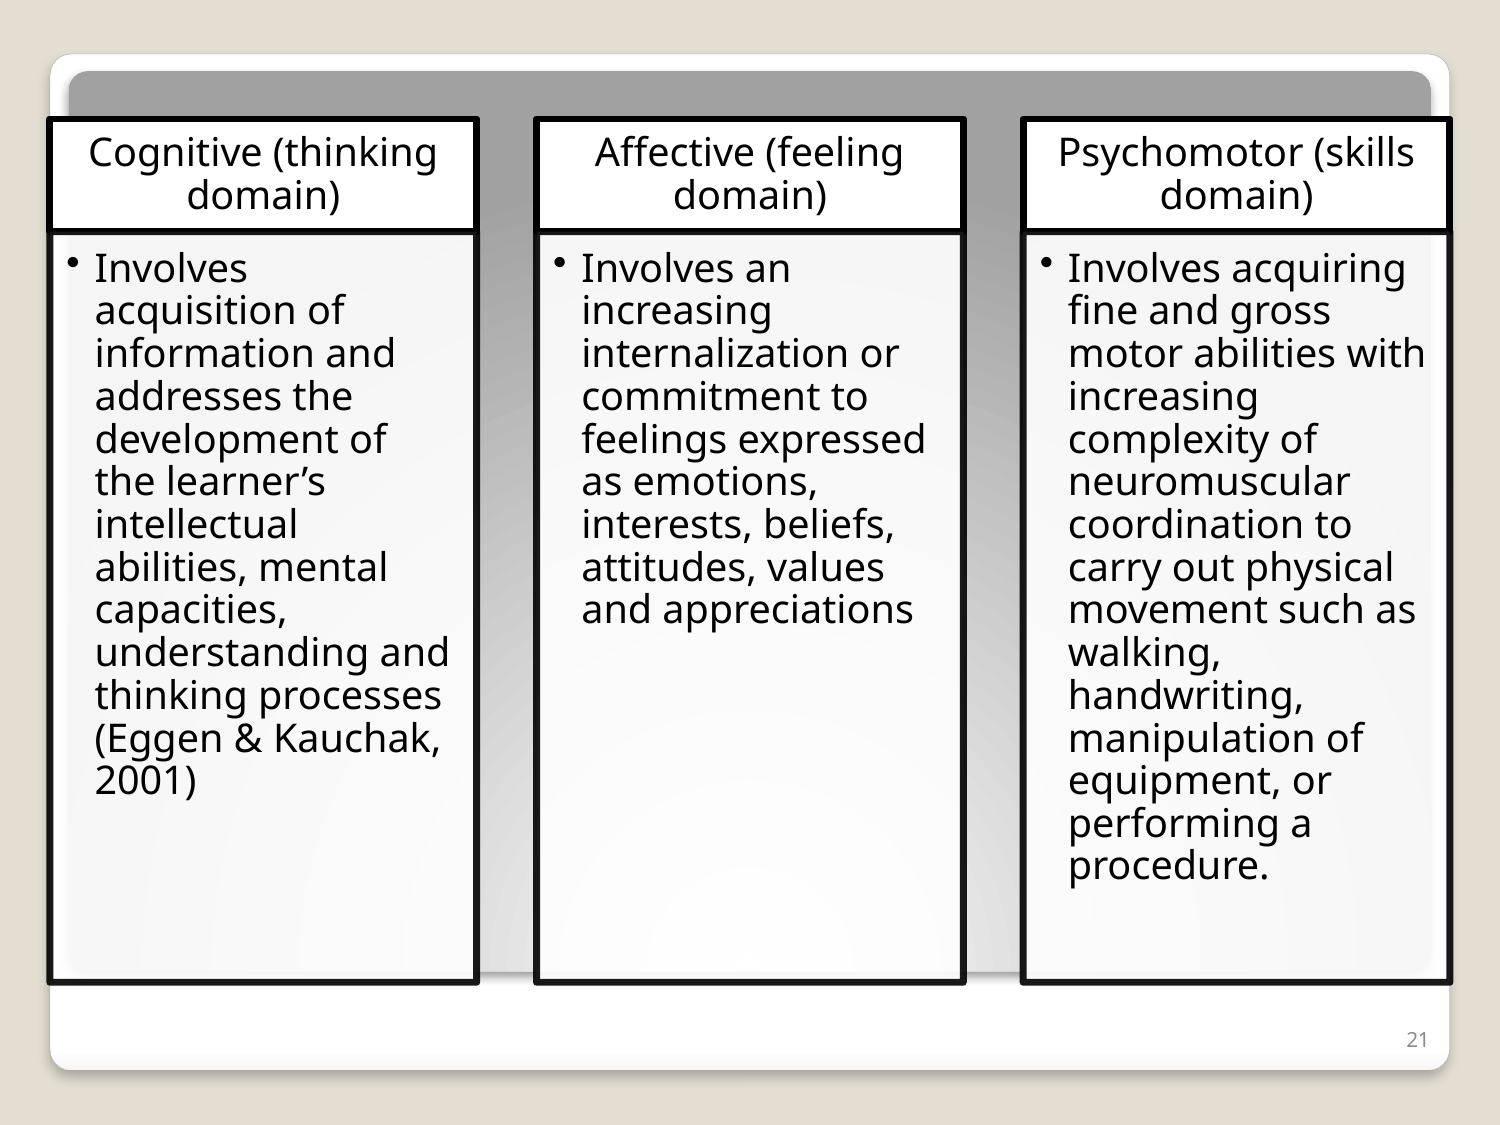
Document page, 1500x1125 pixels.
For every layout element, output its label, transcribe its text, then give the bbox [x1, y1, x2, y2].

slide_number 21 [1369, 1014, 1445, 1063]
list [49, 100, 1451, 1001]
